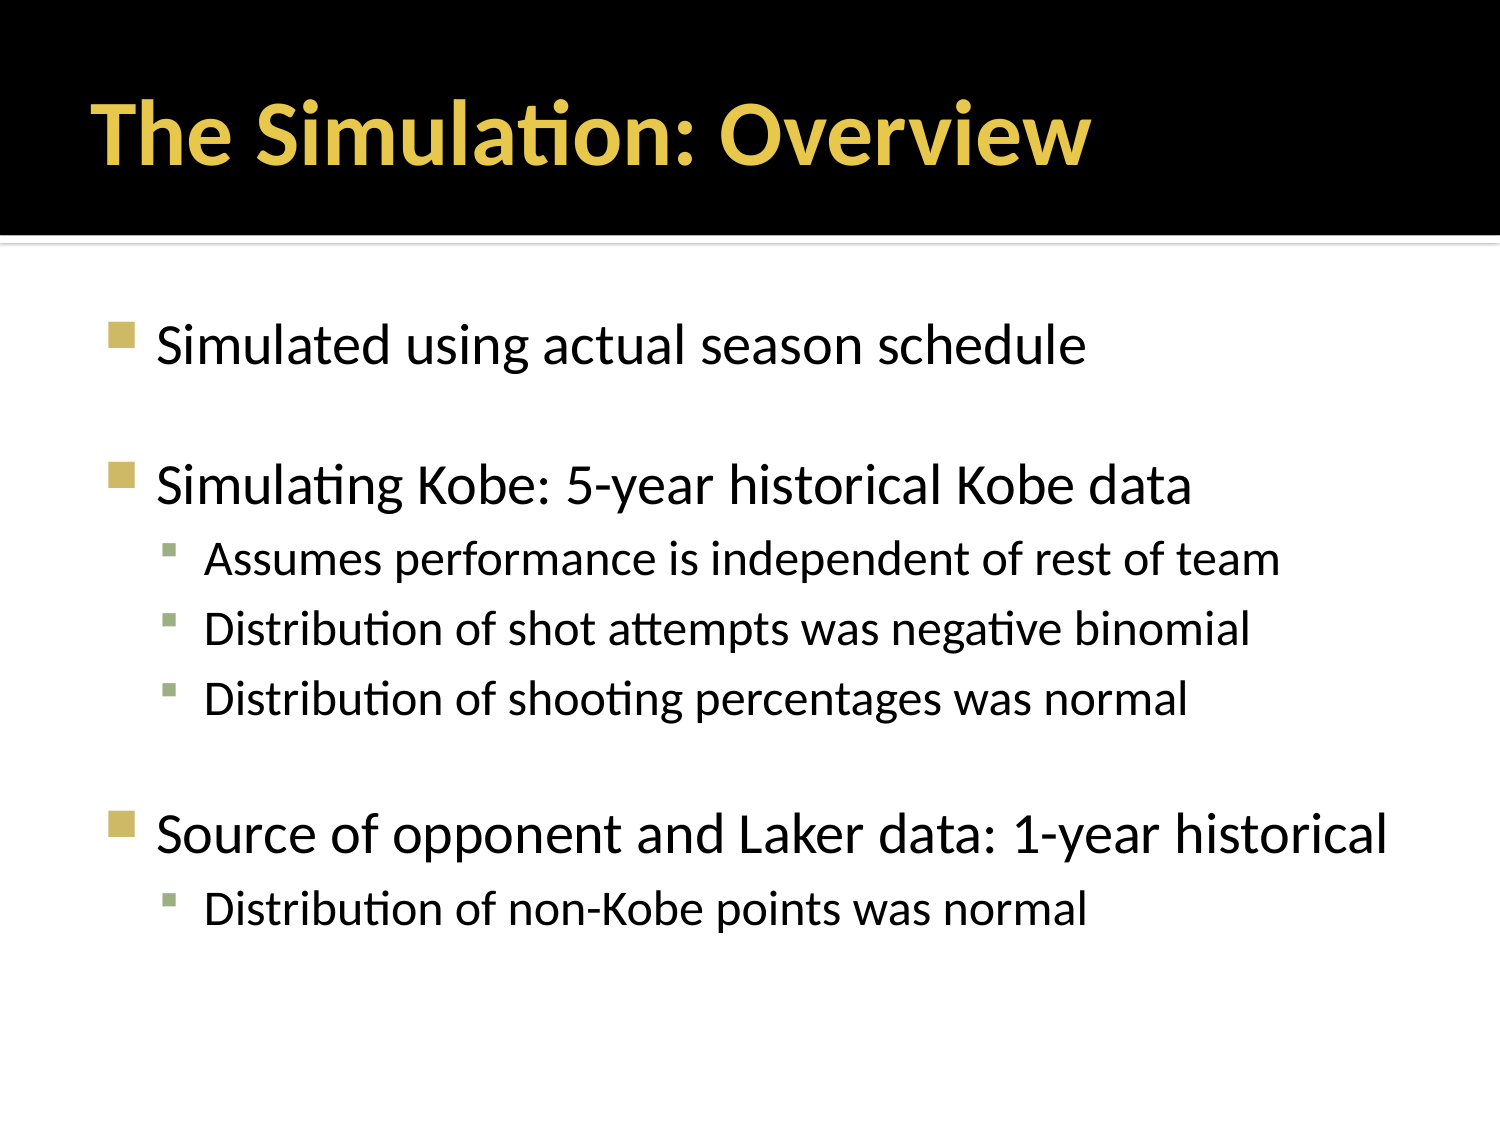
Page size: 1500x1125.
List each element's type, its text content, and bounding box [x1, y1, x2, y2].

title The Simulation: Overview [75, 25, 1425, 231]
list Simulated using actual season schedule Simulating Kobe: 5-year historical Kobe data Assumes performance is independent of rest of team Distribution of shot attempts was negative binomial Distribution of shooting percentages was normal Source of opponent and Laker data: 1-year historical Distribution of non-Kobe points was normal [75, 291, 1425, 1050]
